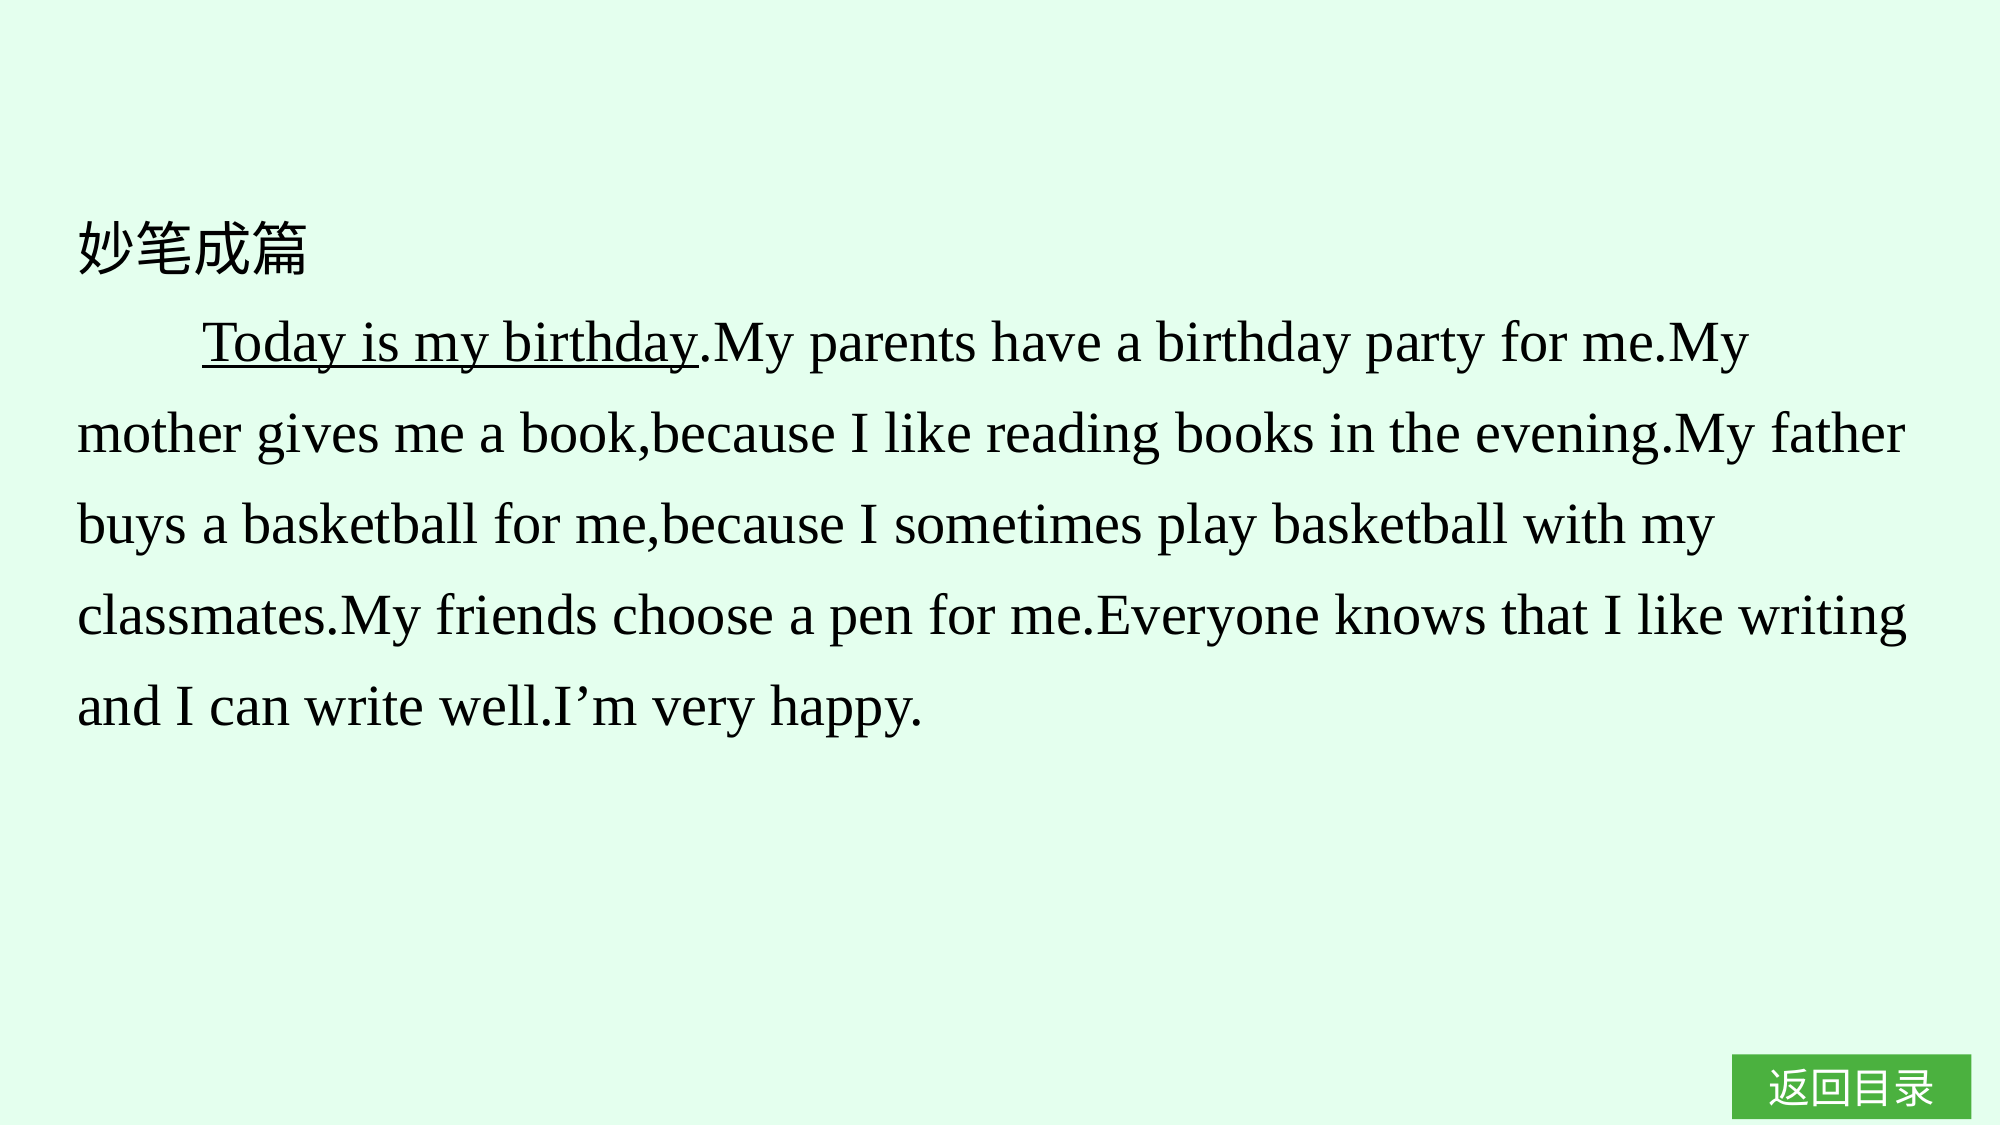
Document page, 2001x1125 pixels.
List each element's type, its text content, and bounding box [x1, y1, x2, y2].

text_box 妙笔成篇 Today is my birthday.My parents have a birthday party for me.My mother gives me a book,because I like reading books in the evening.My father buys a basketball for me,because I sometimes play basketball with my classmates.My friends choose a pen for me.Everyone knows that I like writing and I can write well.I’m very happy. [62, 183, 1938, 745]
